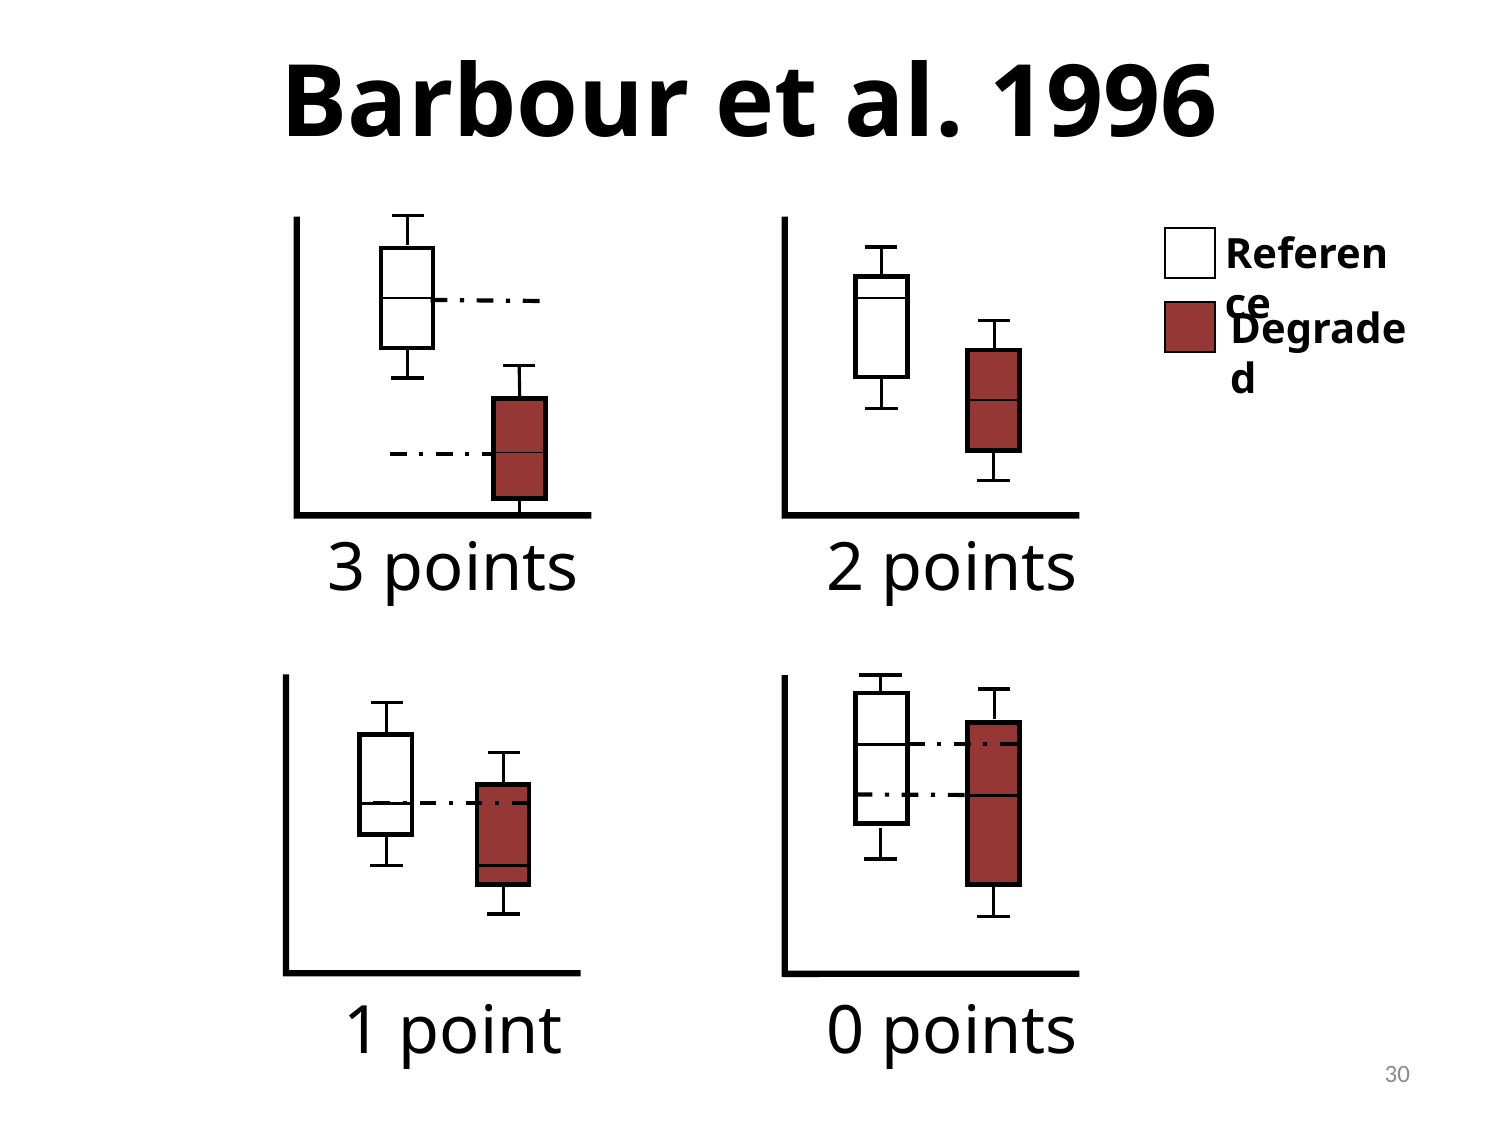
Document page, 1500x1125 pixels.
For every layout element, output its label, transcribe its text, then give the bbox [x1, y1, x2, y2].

slide_number 30 [1074, 1042, 1425, 1103]
title Barbour et al. 1996 [0, 2, 1500, 191]
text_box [285, 214, 1216, 1076]
text_box Reference [1220, 219, 1423, 294]
text_box Degraded [1220, 294, 1428, 409]
